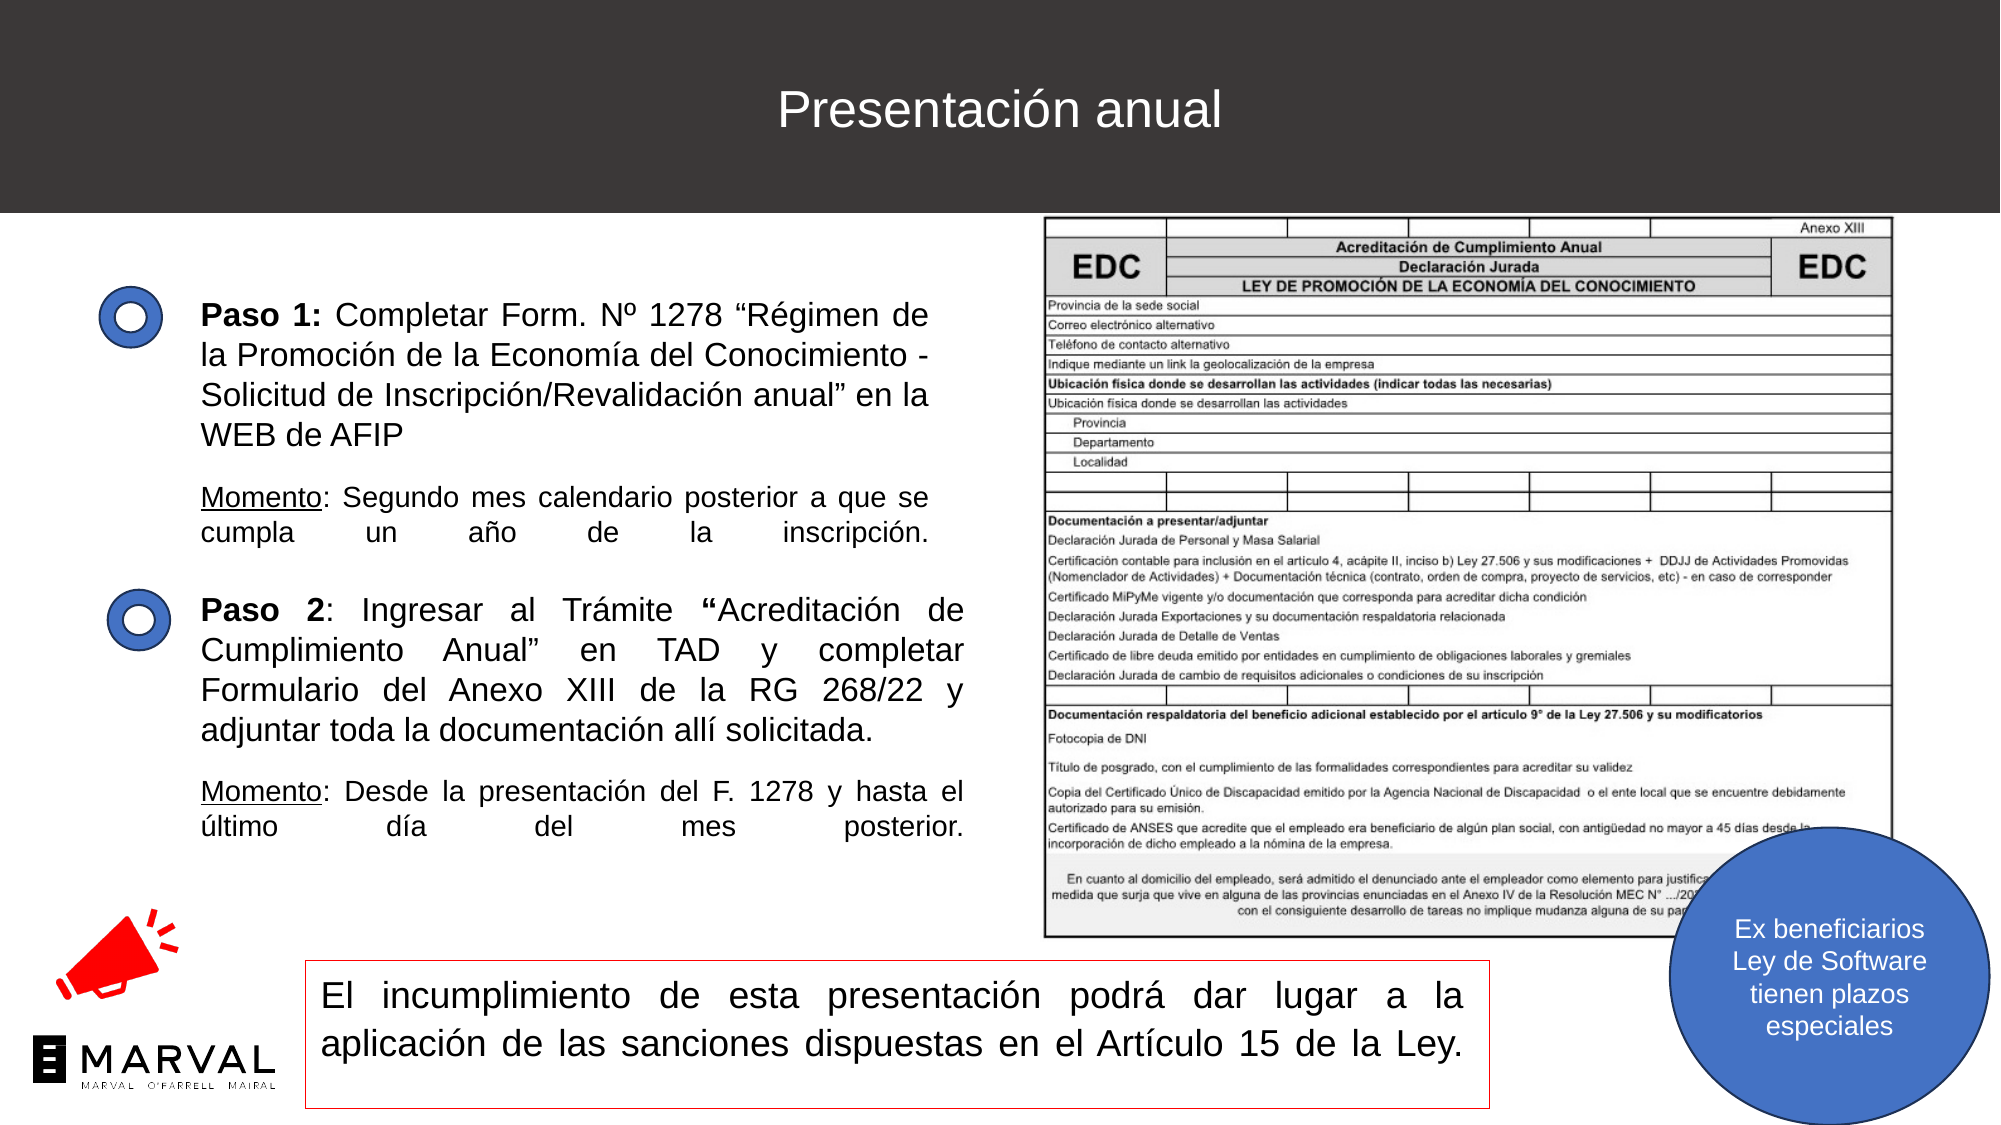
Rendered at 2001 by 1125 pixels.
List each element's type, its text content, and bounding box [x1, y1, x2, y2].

text_box Presentación anual [0, 0, 2000, 213]
text_box El incumplimiento de esta presentación podrá dar lugar a la aplicación de las sanciones dispuestas en el Artículo 15 de la Ley. [305, 960, 1490, 1109]
text_box [106, 588, 172, 652]
text_box Ex beneficiarios Ley de Software tienen plazos especiales [1668, 840, 1991, 1125]
picture [1040, 212, 1898, 942]
text_box Paso 2: Ingresar al Trámite “Acreditación de Cumplimiento Anual” en TAD y completar Formulario del Anexo XIII de la RG 268/22 y adjuntar toda la documentación allí solicitada. Momento: Desde la presentación del F. 1278 y hasta el último día del mes posterior. [157, 580, 980, 886]
picture [40, 880, 191, 1031]
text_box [33, 1035, 275, 1090]
text_box [98, 285, 157, 349]
text_box Paso 1: Completar Form. Nº 1278 “Régimen de la Promoción de la Economía del Conocimiento - Solicitud de Inscripción/Revalidación anual” en la WEB de AFIP Momento: Segundo mes calendario posterior a que se cumpla un año de la inscripción. [157, 286, 945, 591]
